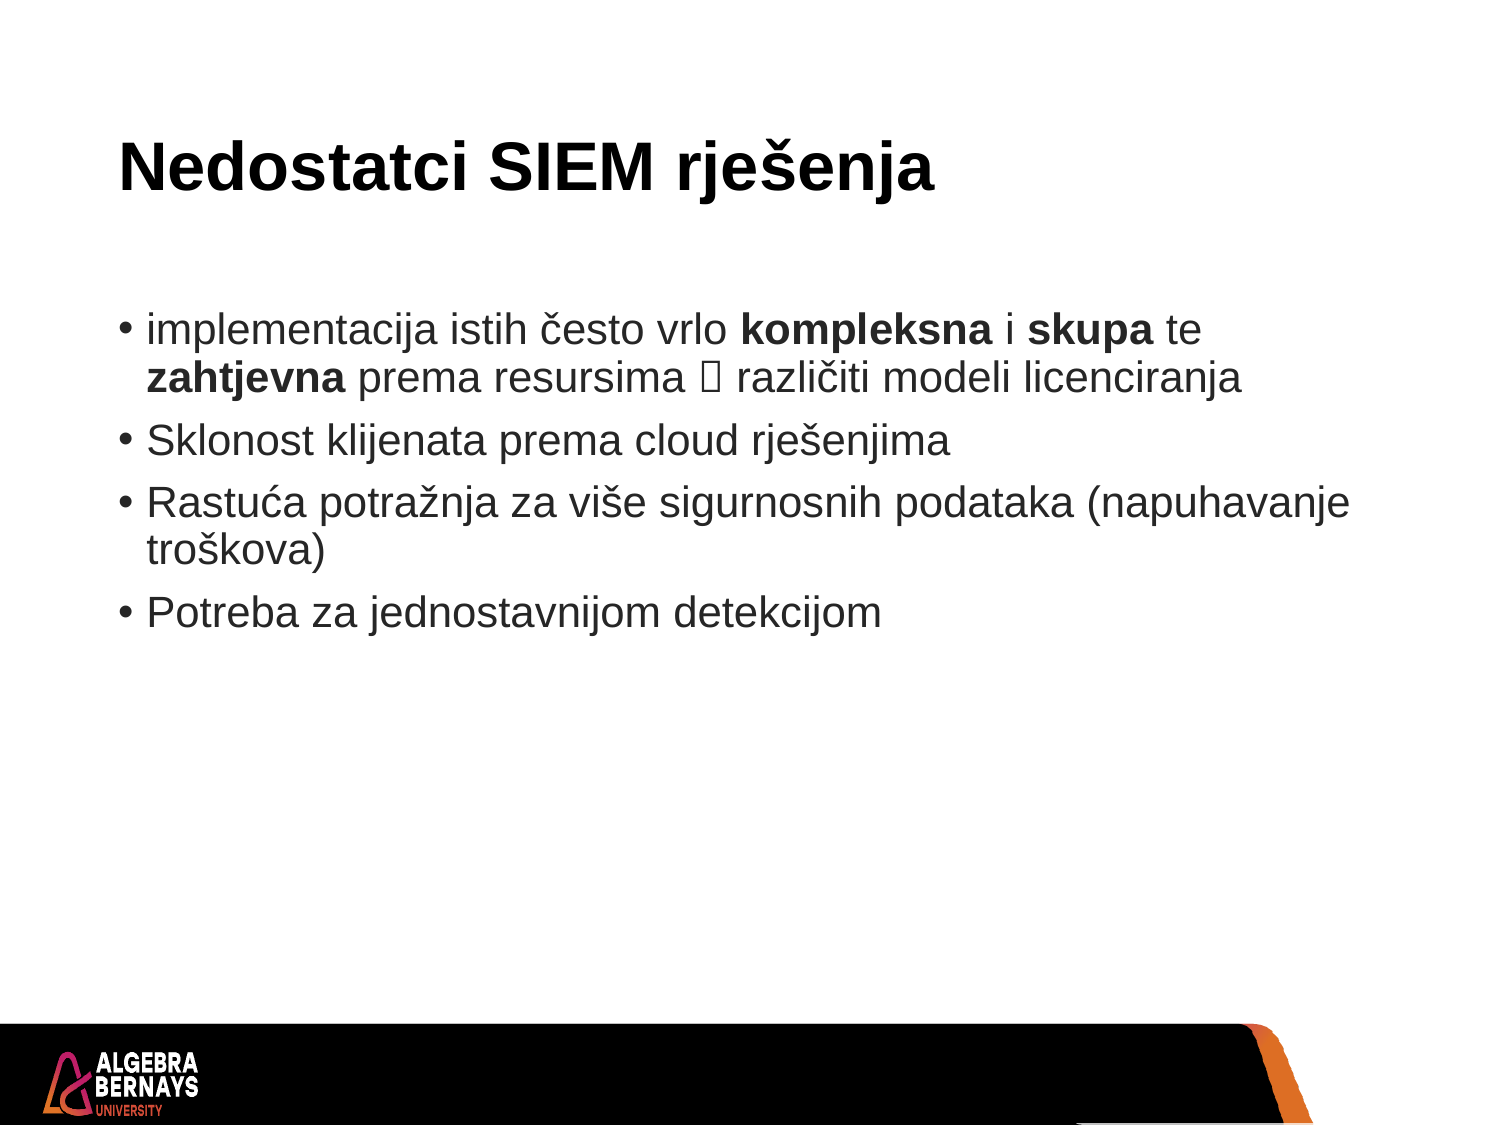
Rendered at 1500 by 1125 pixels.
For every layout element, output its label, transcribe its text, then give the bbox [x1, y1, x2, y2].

picture [0, 1023, 1468, 1125]
title Nedostatci SIEM rješenja [103, 59, 1397, 278]
list implementacija istih često vrlo kompleksna i skupa te zahtjevna prema resursima  različiti modeli licenciranja Sklonost klijenata prema cloud rješenjima Rastuća potražnja za više sigurnosnih podataka (napuhavanje troškova) Potreba za jednostavnijom detekcijom [103, 299, 1397, 1014]
